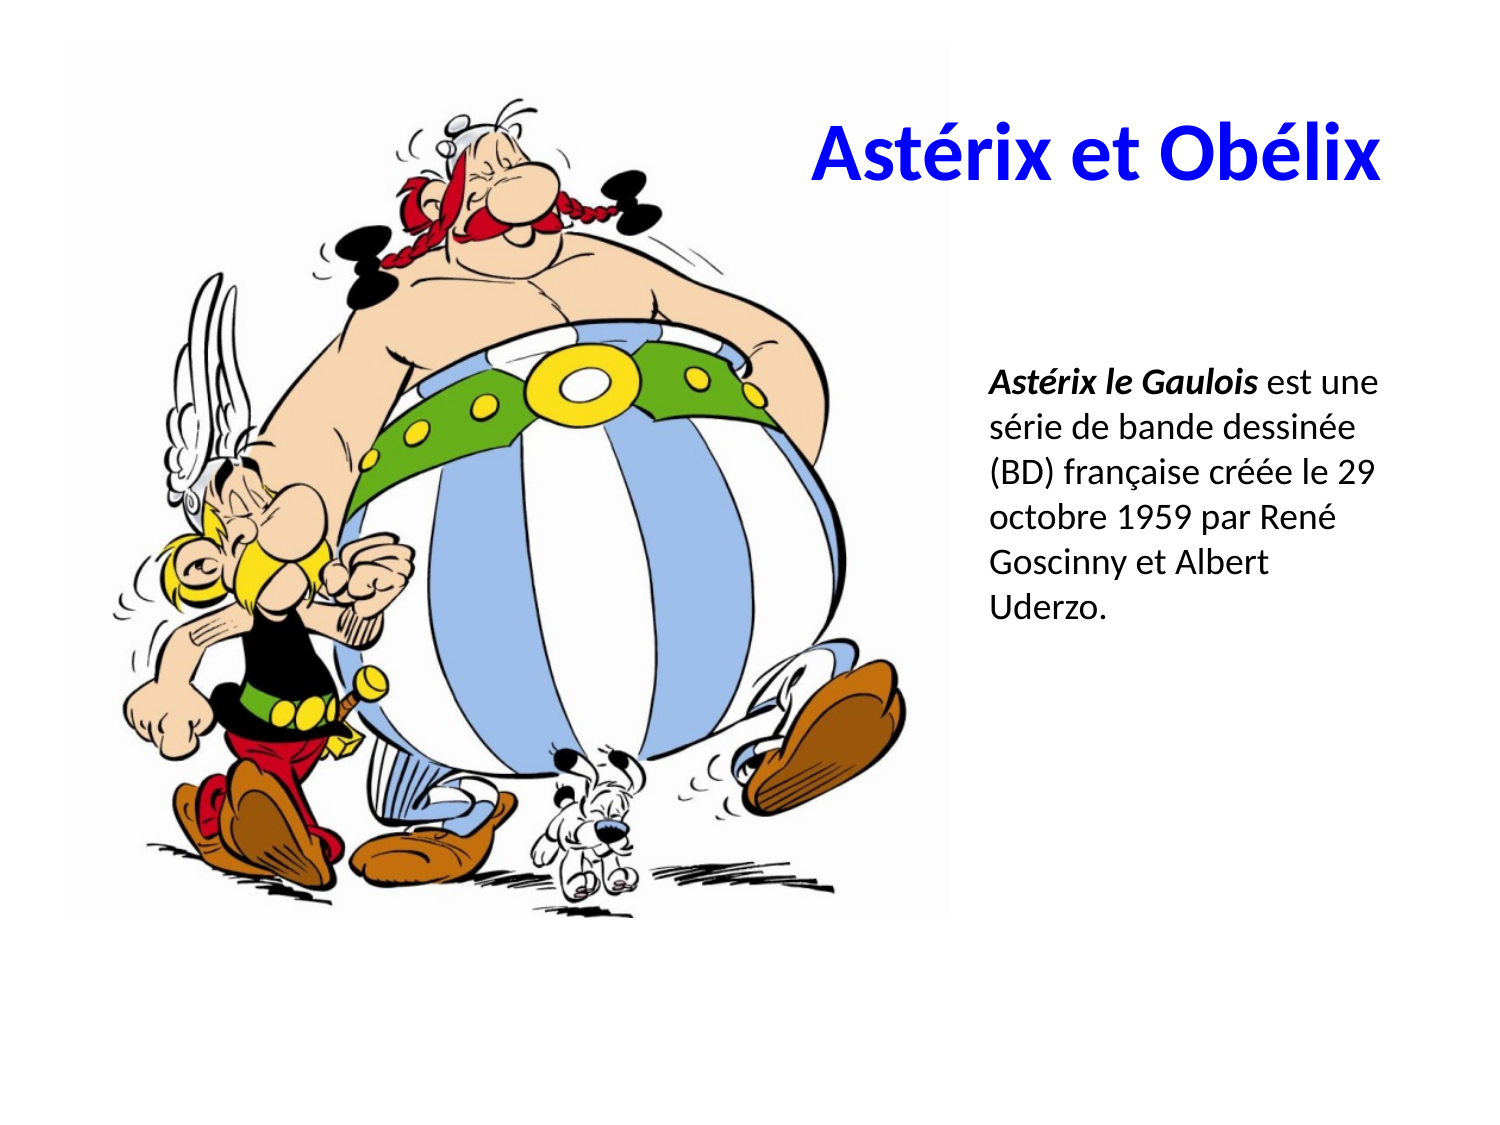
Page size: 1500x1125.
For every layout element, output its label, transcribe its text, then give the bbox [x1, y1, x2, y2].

picture [64, 42, 951, 918]
text_box Astérix et Obélix [957, 90, 1412, 205]
text_box Astérix le Gaulois est une série de bande dessinée (BD) française créée le 29 octobre 1959 par René Goscinny et Albert Uderzo. [974, 349, 1412, 635]
